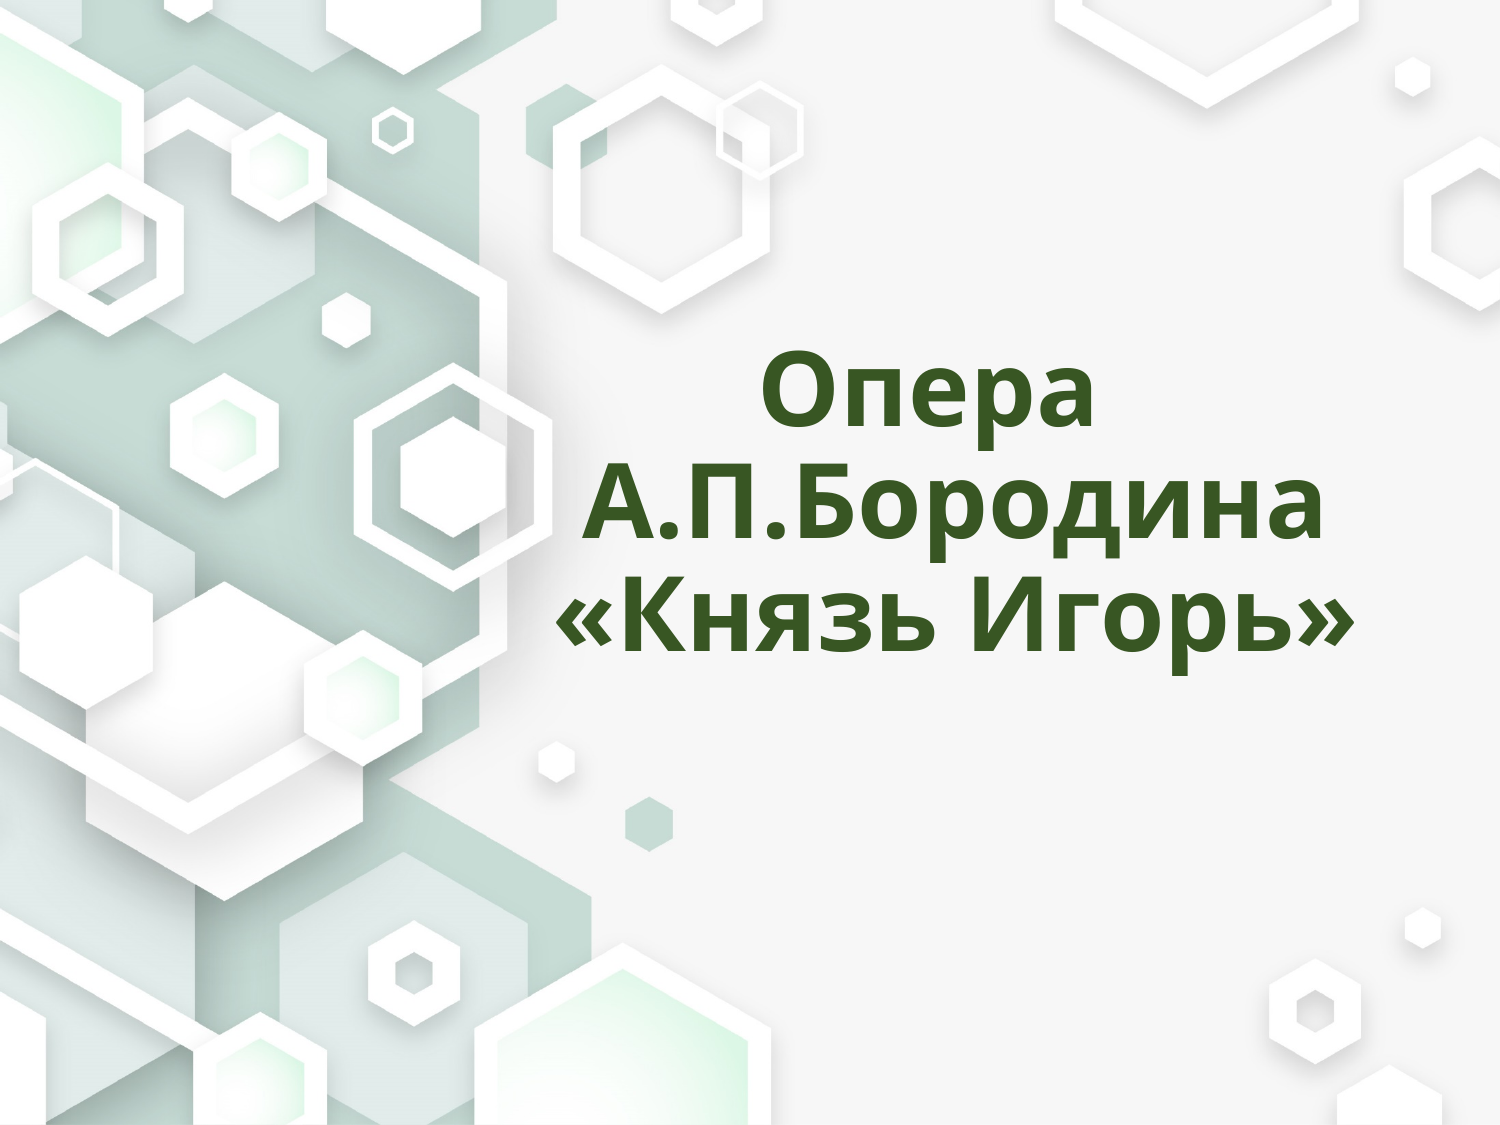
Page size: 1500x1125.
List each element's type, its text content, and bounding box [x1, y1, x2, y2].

picture [0, 0, 1500, 1125]
title Опера А.П.Бородина «Князь Игорь» [537, 163, 1375, 882]
